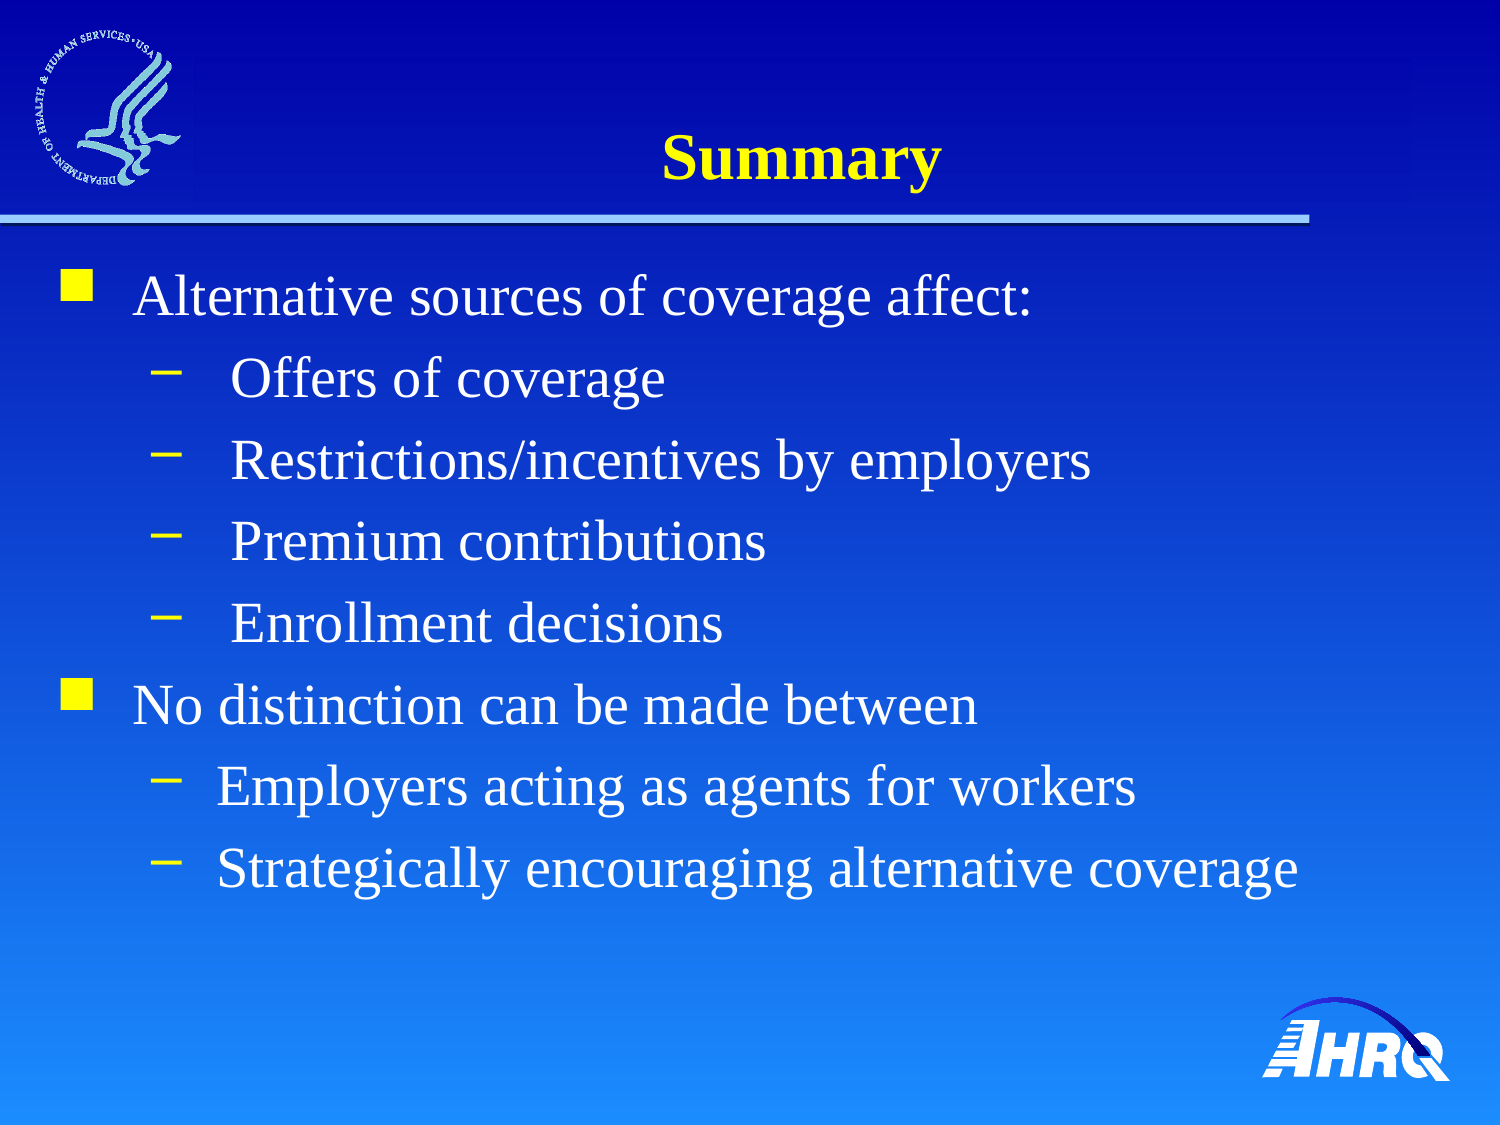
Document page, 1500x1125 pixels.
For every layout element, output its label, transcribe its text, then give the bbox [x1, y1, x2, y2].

list Alternative sources of coverage affect: Offers of coverage Restrictions/incentives by employers Premium contributions Enrollment decisions No distinction can be made between Employers acting as agents for workers Strategically encouraging alternative coverage [40, 178, 1460, 1101]
title Summary [193, 56, 1412, 178]
picture [16, 12, 196, 210]
